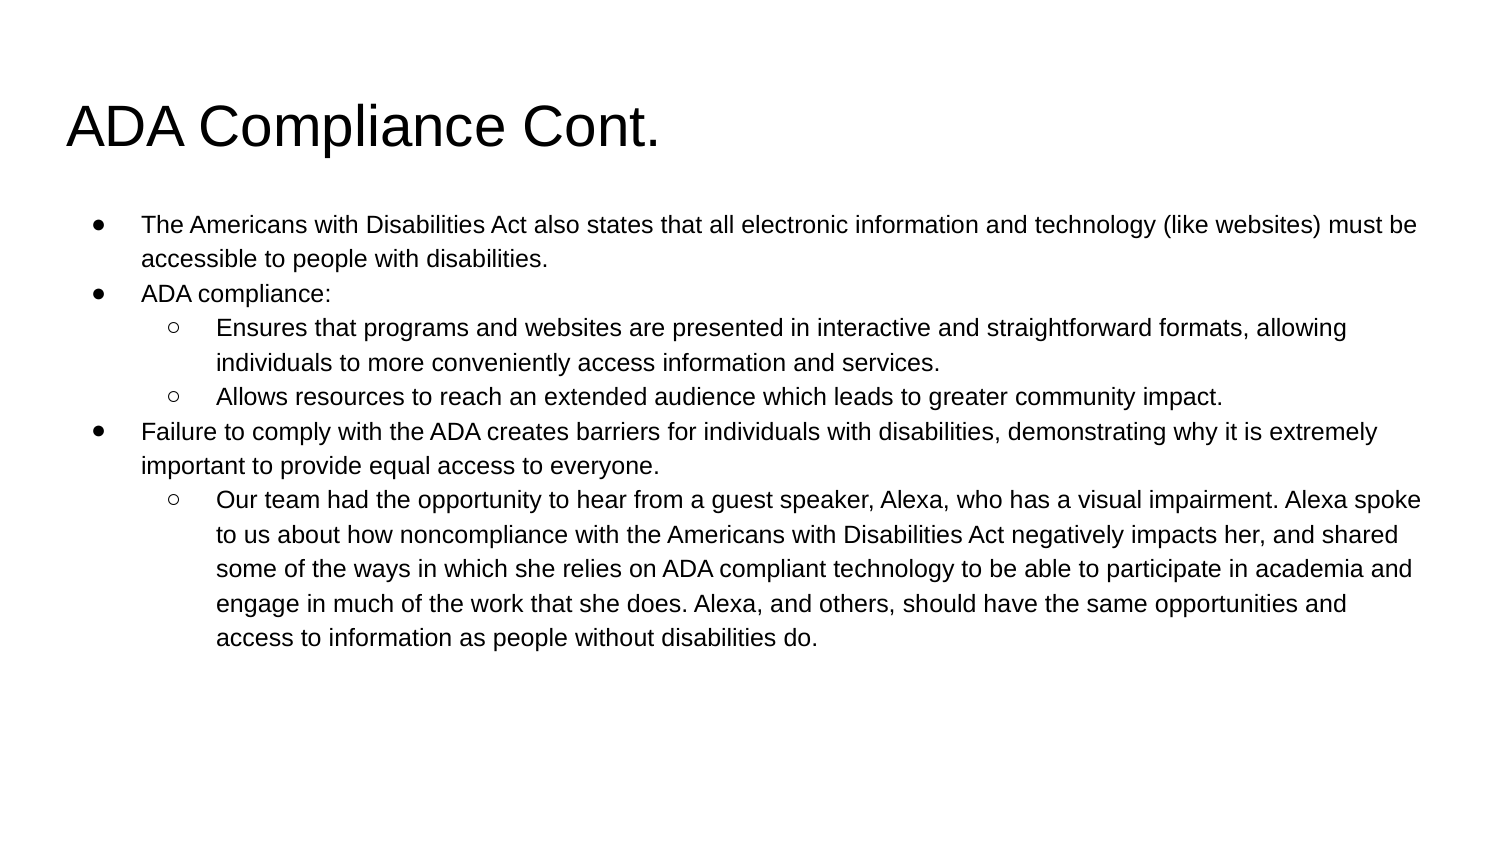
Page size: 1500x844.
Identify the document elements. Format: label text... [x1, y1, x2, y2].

title ADA Compliance Cont. [51, 72, 1449, 167]
list The Americans with Disabilities Act also states that all electronic information and technology (like websites) must be accessible to people with disabilities. ADA compliance: Ensures that programs and websites are presented in interactive and straightforward formats, allowing individuals to more conveniently access information and services. Allows resources to reach an extended audience which leads to greater community impact. Failure to comply with the ADA creates barriers for individuals with disabilities, demonstrating why it is extremely important to provide equal access to everyone. Our team had the opportunity to hear from a guest speaker, Alexa, who has a visual impairment. Alexa spoke to us about how noncompliance with the Americans with Disabilities Act negatively impacts her, and shared some of the ways in which she relies on ADA compliant technology to be able to participate in academia and engage in much of the work that she does. Alexa, and others, should have the same opportunities and access to information as people without disabilities do. [51, 189, 1449, 750]
